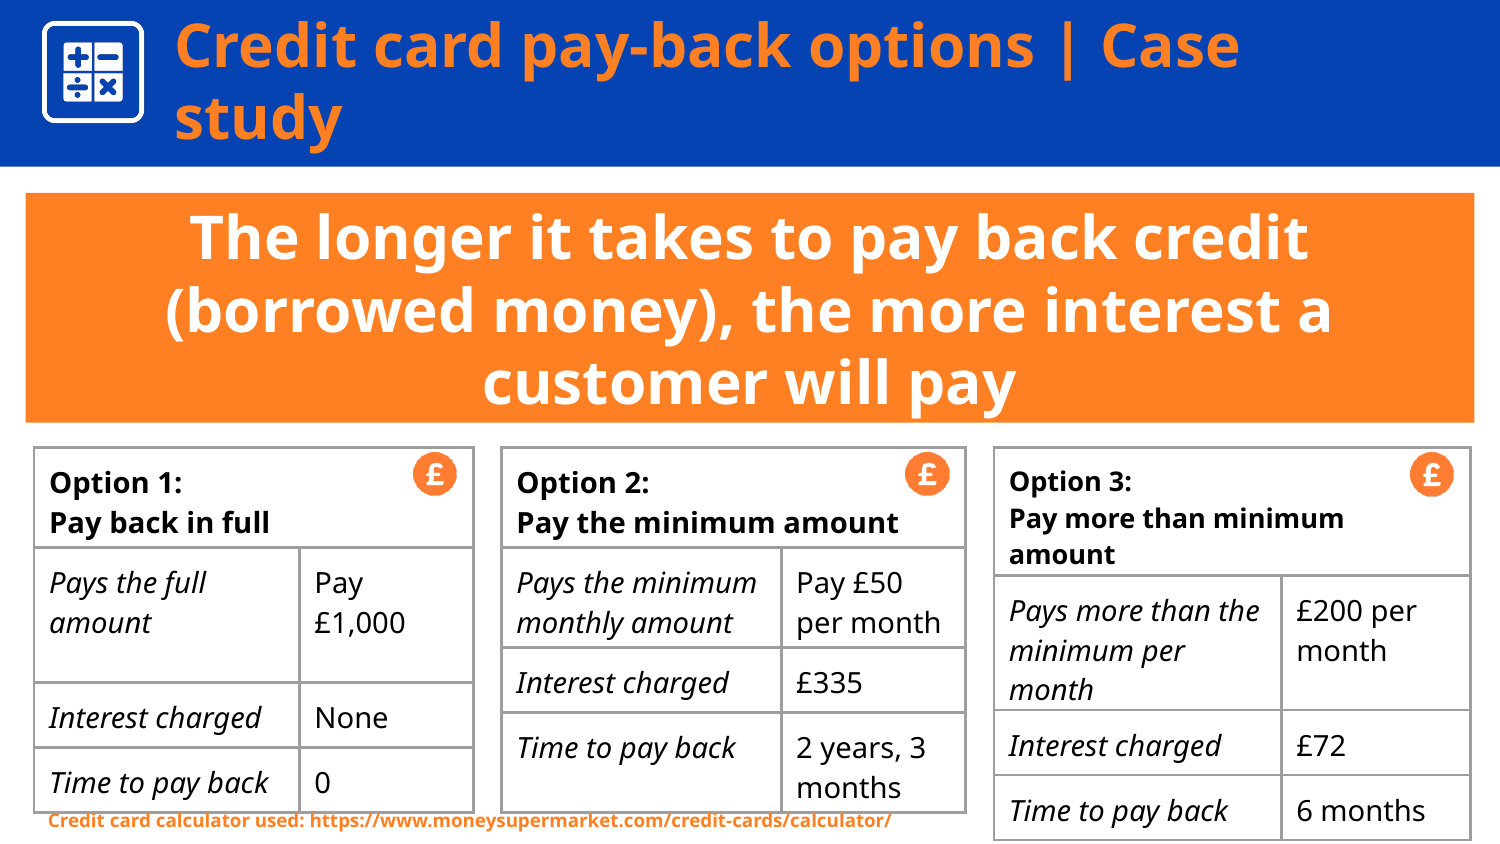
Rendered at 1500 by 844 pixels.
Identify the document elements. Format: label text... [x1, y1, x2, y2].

table_cell Time to pay back [35, 749, 298, 797]
text_box Credit card calculator used: https://www.moneysupermarket.com/credit-cards/calculator/ [32, 797, 1130, 844]
table_cell 2 years, 3 months [783, 714, 964, 797]
table_cell Interest charged [995, 711, 1280, 774]
table_cell None [301, 684, 472, 746]
table_header Option 2: Pay the minimum amount [503, 449, 964, 546]
text_box Lucy has £1,000 credit on her credit card. This means she owes the bank £1,000. She has an APR (annual percentage rate) of 30% and has to pay a minimum of £50 back per month. Here are 3 different ways she can pay off her credit. What do you notice about these options? Which might be best for Lucy and why? Use the numbers in the tables to support your responses. [21, 183, 1471, 435]
picture [1408, 451, 1455, 497]
table_cell 0 [301, 749, 472, 797]
picture [35, 15, 150, 130]
table_cell Pays more than the minimum per month [995, 577, 1280, 709]
table_header Option 1: Pay back in full [35, 449, 472, 546]
title Credit card pay-back options | Case study [159, 37, 1428, 122]
table_cell 6 months [1283, 776, 1469, 839]
table_cell Interest charged [503, 649, 780, 711]
table_cell Time to pay back [503, 714, 780, 797]
table_cell £200 per month [1283, 577, 1469, 709]
table_cell £335 [783, 649, 964, 711]
table_cell Pay £1,000 [301, 549, 472, 681]
table_header Option 3: Pay more than minimum amount [995, 449, 1469, 574]
table_cell £72 [1283, 711, 1469, 774]
table_cell Pays the minimum monthly amount [503, 549, 780, 646]
table_cell Pay £50 per month [783, 549, 964, 646]
table_cell Time to pay back [995, 776, 1280, 839]
table_cell Pays the full amount [35, 549, 298, 681]
title The longer it takes to pay back credit (borrowed money), the more interest a customer will pay [25, 192, 1475, 423]
table_cell Interest charged [35, 684, 298, 746]
picture [411, 450, 458, 497]
picture [904, 450, 950, 497]
